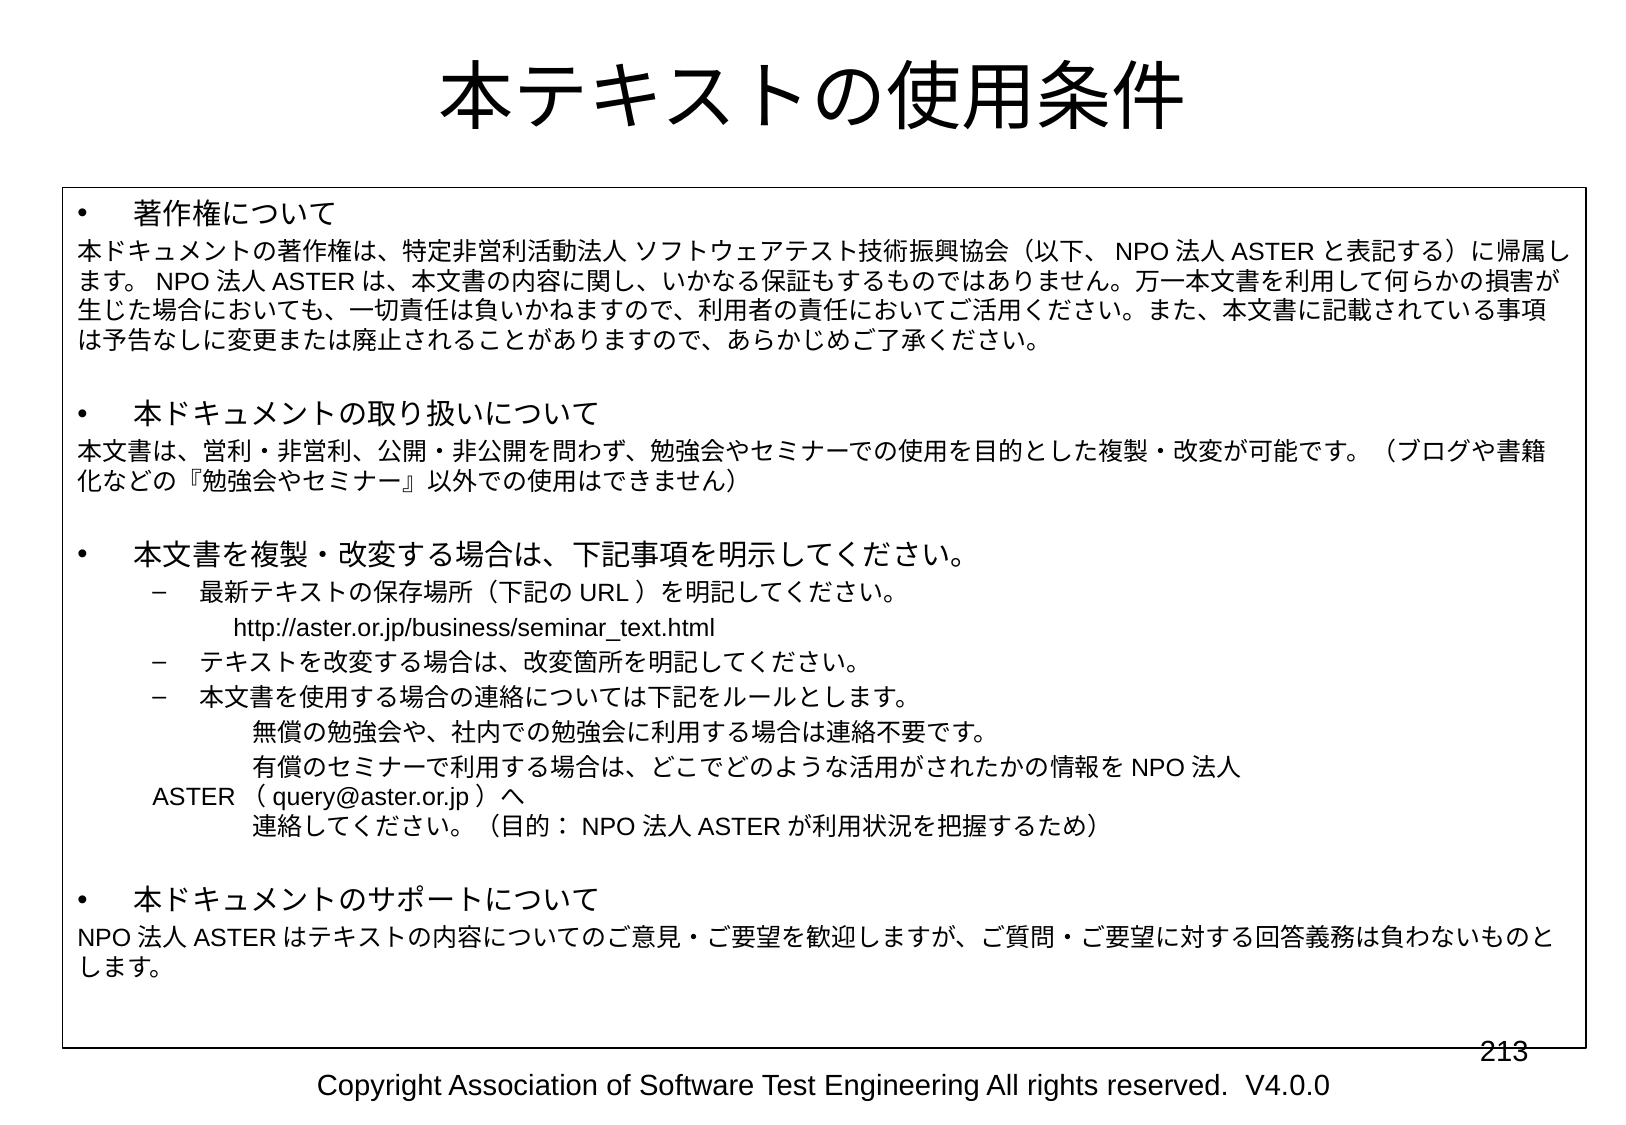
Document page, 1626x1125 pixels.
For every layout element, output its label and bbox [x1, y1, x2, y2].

slide_number [1164, 1024, 1544, 1103]
title [81, 0, 1544, 187]
list [62, 187, 1587, 1049]
footer [233, 1058, 1164, 1103]
